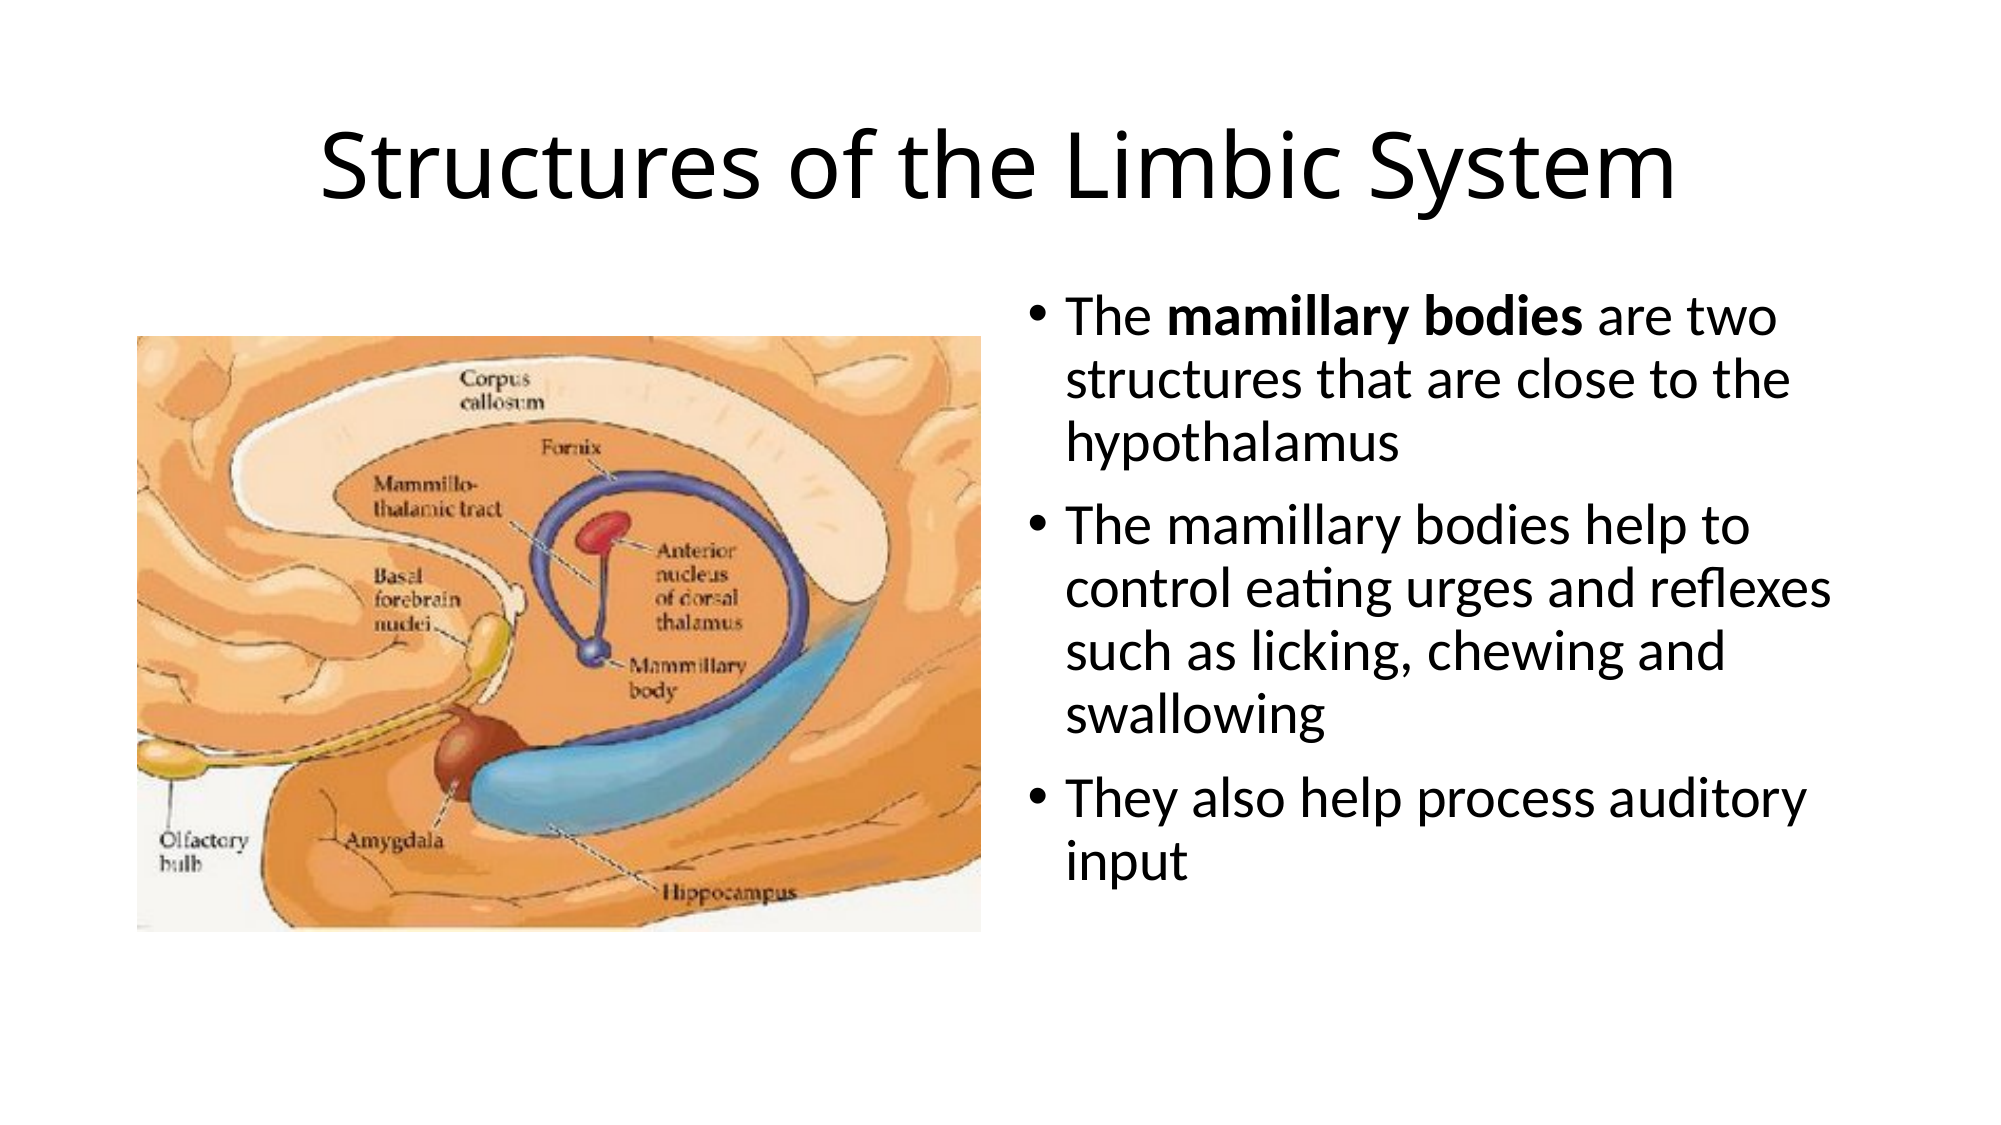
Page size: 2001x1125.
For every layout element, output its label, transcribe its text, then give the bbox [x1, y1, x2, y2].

list The mamillary bodies are two structures that are close to the hypothalamus The mamillary bodies help to control eating urges and reflexes such as licking, chewing and swallowing They also help process auditory input [1012, 277, 1863, 992]
title Structures of the Limbic System [137, 59, 1863, 278]
picture [137, 336, 981, 932]
